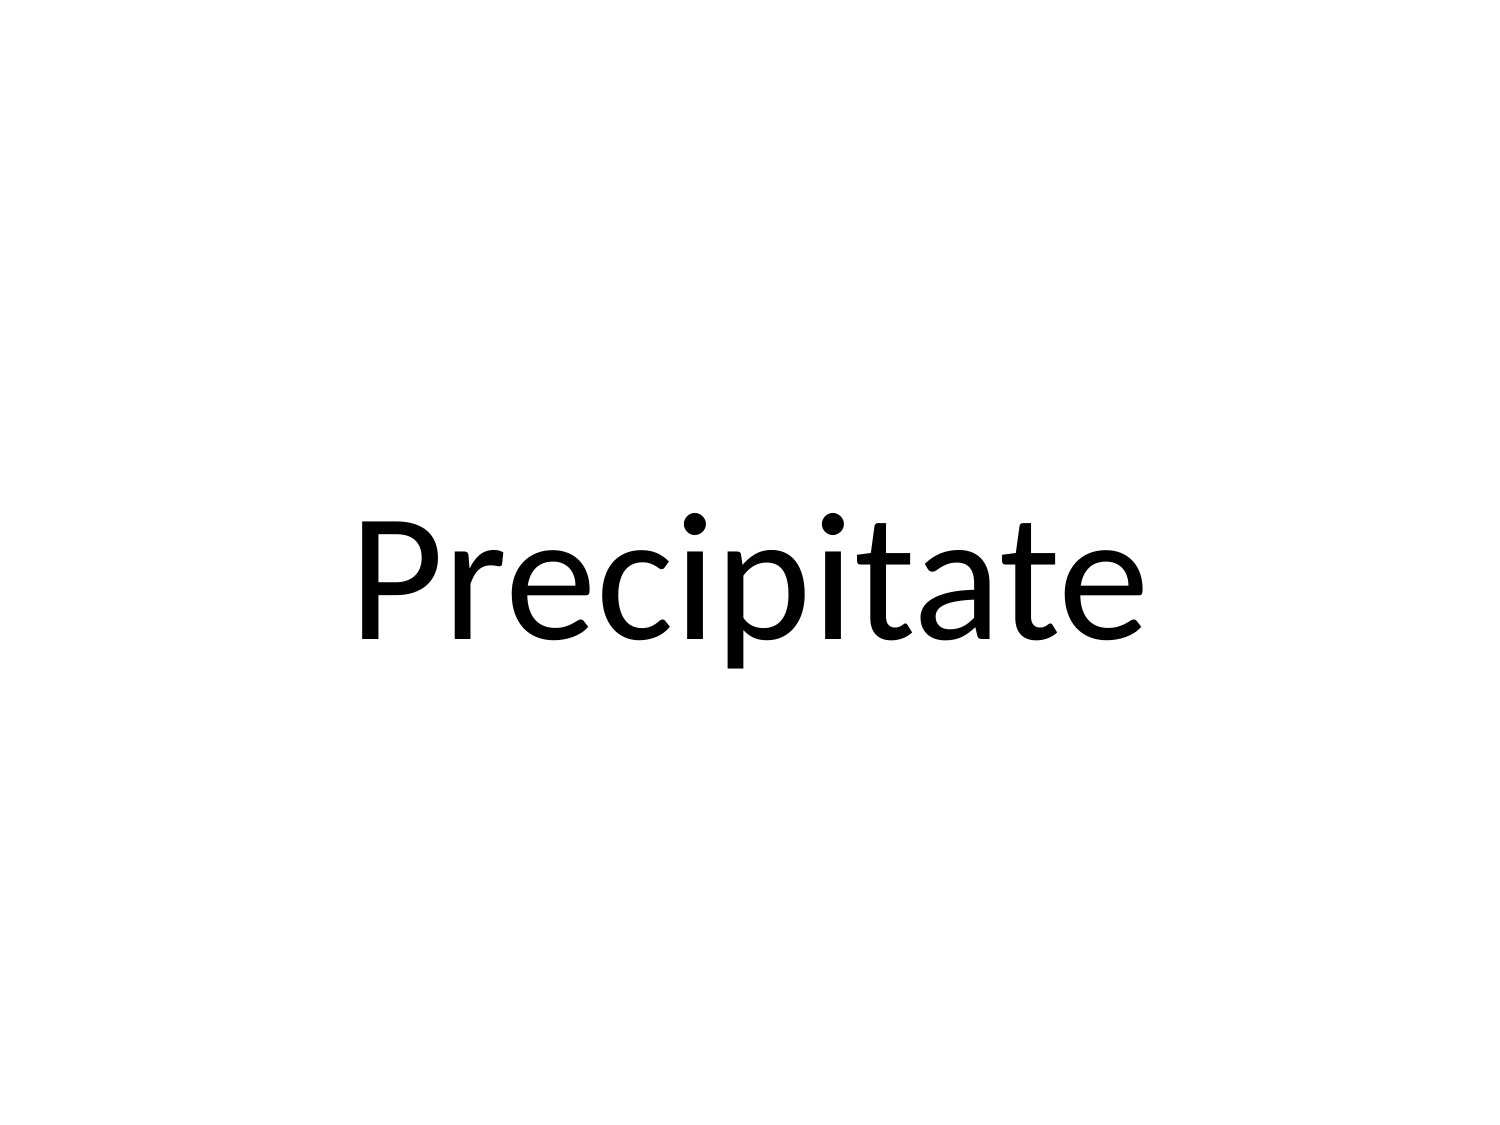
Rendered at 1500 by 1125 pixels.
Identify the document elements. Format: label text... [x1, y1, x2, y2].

title Precipitate [75, 45, 1425, 1088]
